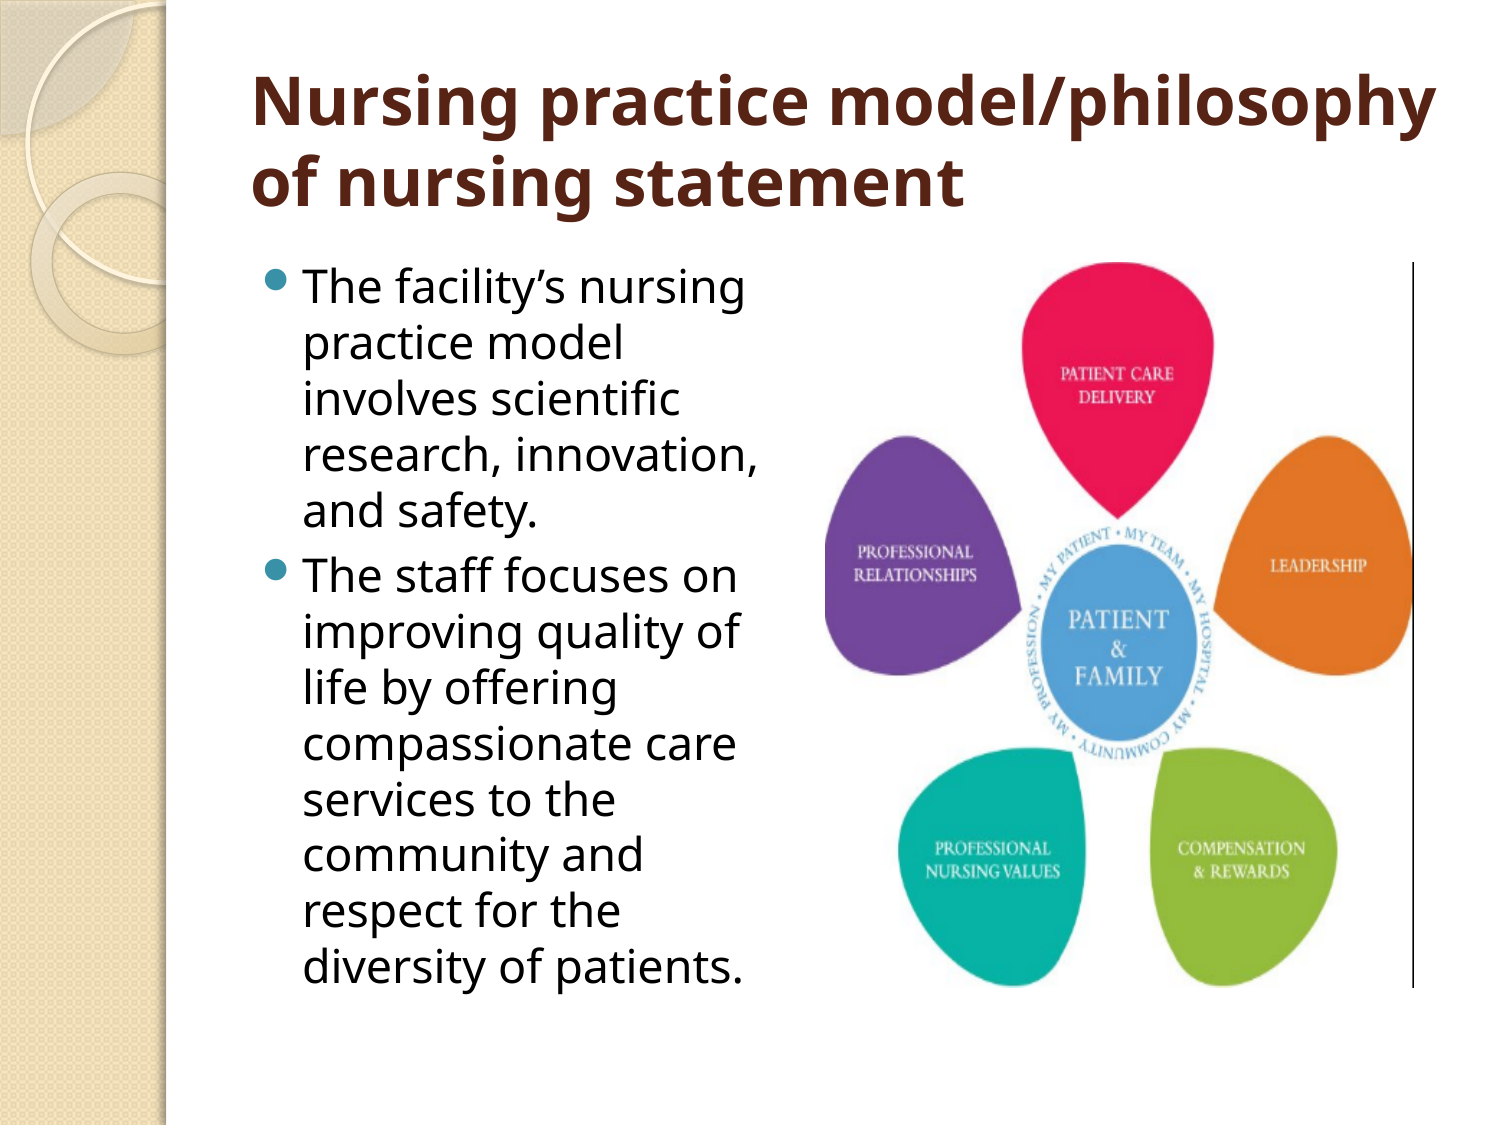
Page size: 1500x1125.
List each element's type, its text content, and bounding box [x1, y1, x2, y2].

list The facility’s nursing practice model involves scientific research, innovation, and safety. The staff focuses on improving quality of life by offering compassionate care services to the community and respect for the diversity of patients. [235, 249, 813, 1015]
title Nursing practice model/philosophy of nursing statement [235, 45, 1466, 233]
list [824, 262, 1414, 988]
